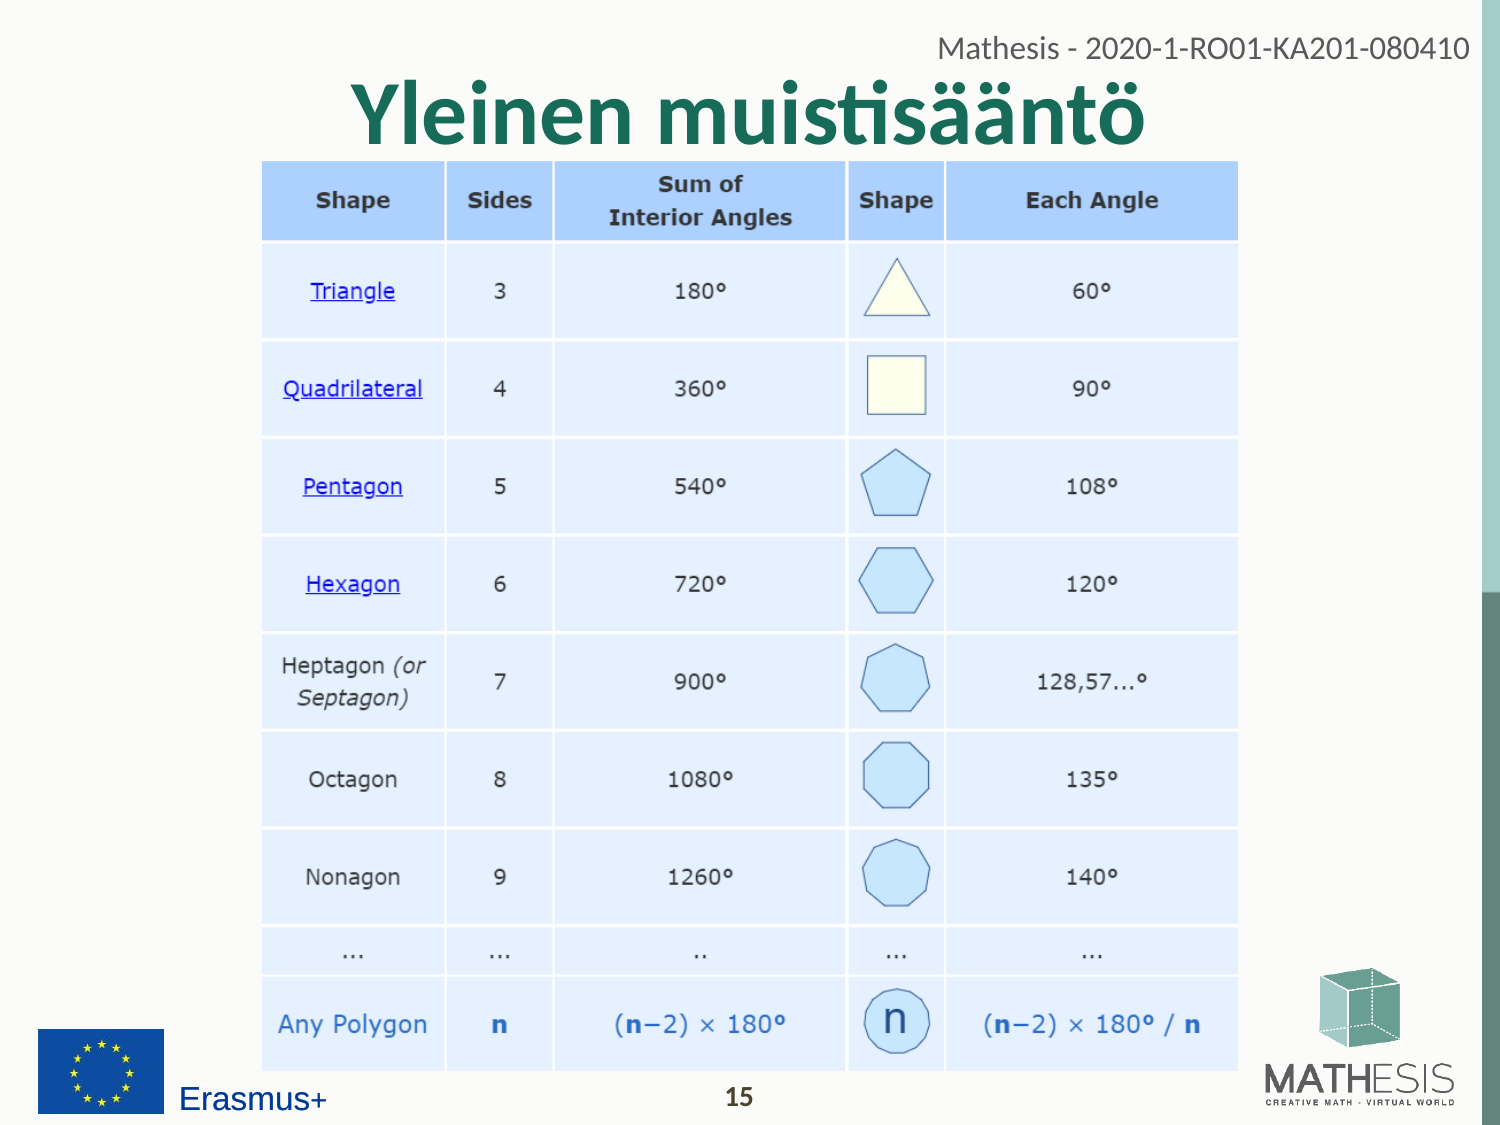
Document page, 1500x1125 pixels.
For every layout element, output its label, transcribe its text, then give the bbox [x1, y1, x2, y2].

picture [262, 160, 1238, 1071]
picture [38, 1029, 164, 1114]
title Yleinen muistisääntö [75, 45, 1425, 233]
